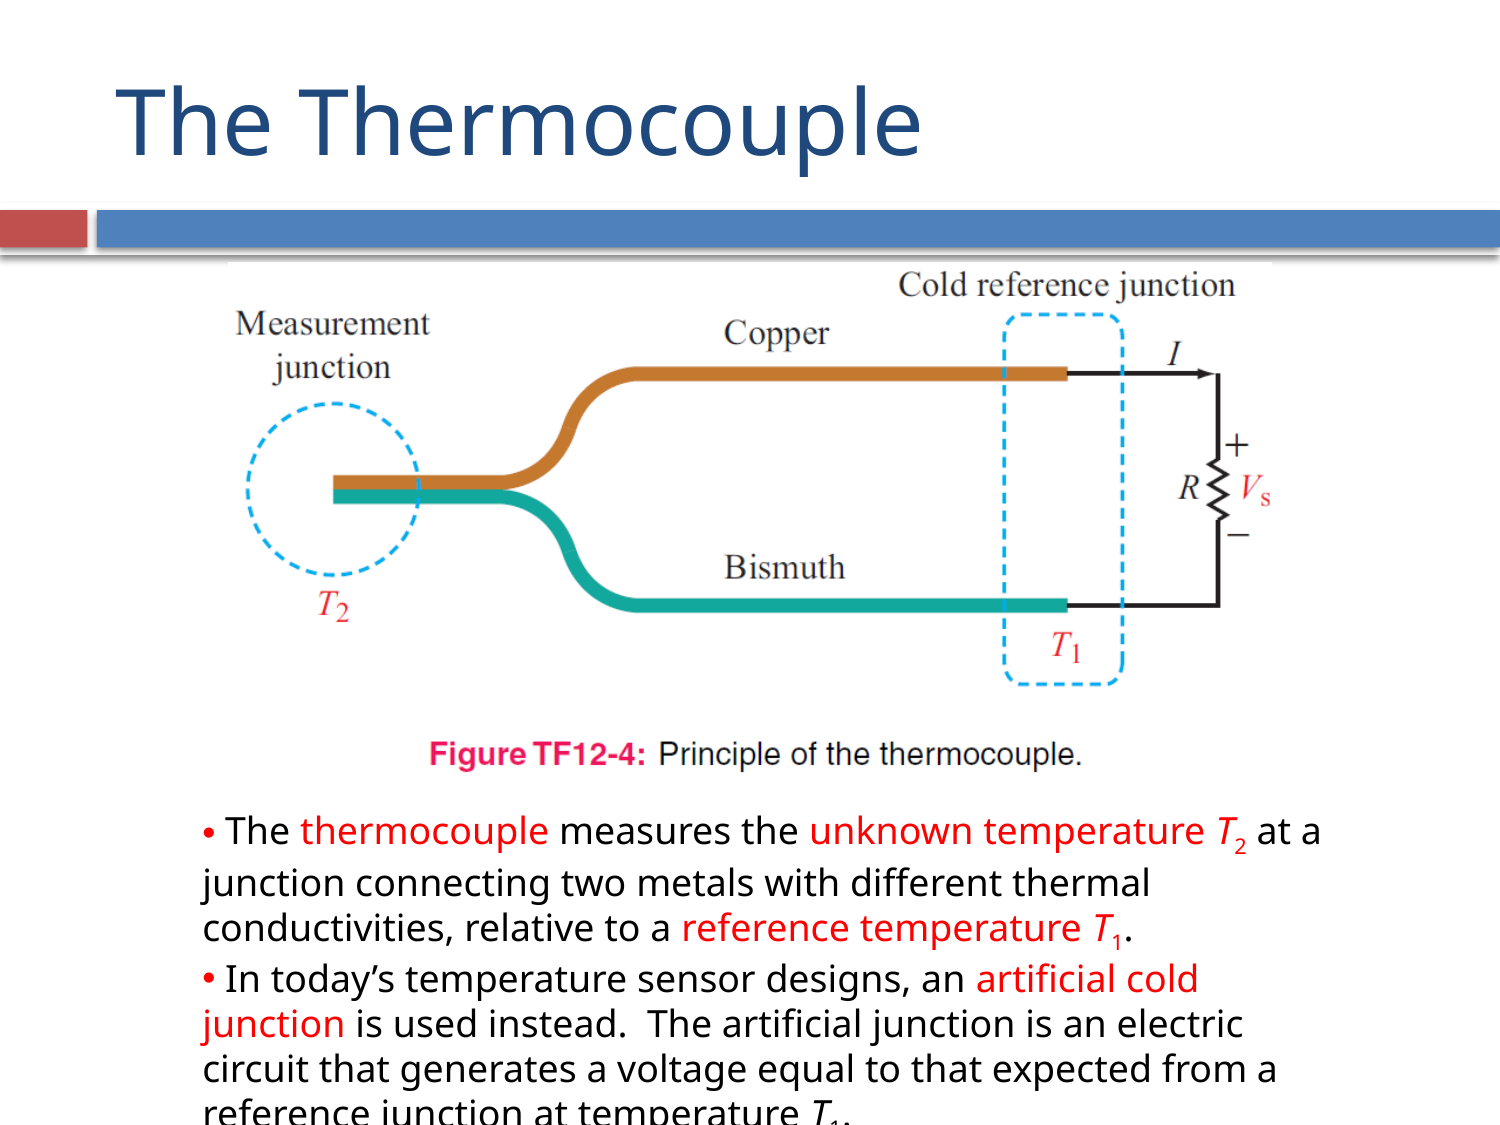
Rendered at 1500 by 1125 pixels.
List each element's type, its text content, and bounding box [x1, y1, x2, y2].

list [228, 262, 1272, 778]
title The Thermocouple [100, 37, 1438, 200]
text_box The thermocouple measures the unknown temperature T2 at a junction connecting two metals with different thermal conductivities, relative to a reference temperature T1. In today’s temperature sensor designs, an artificial cold junction is used instead. The artificial junction is an electric circuit that generates a voltage equal to that expected from a reference junction at temperature T1. [187, 799, 1362, 1125]
